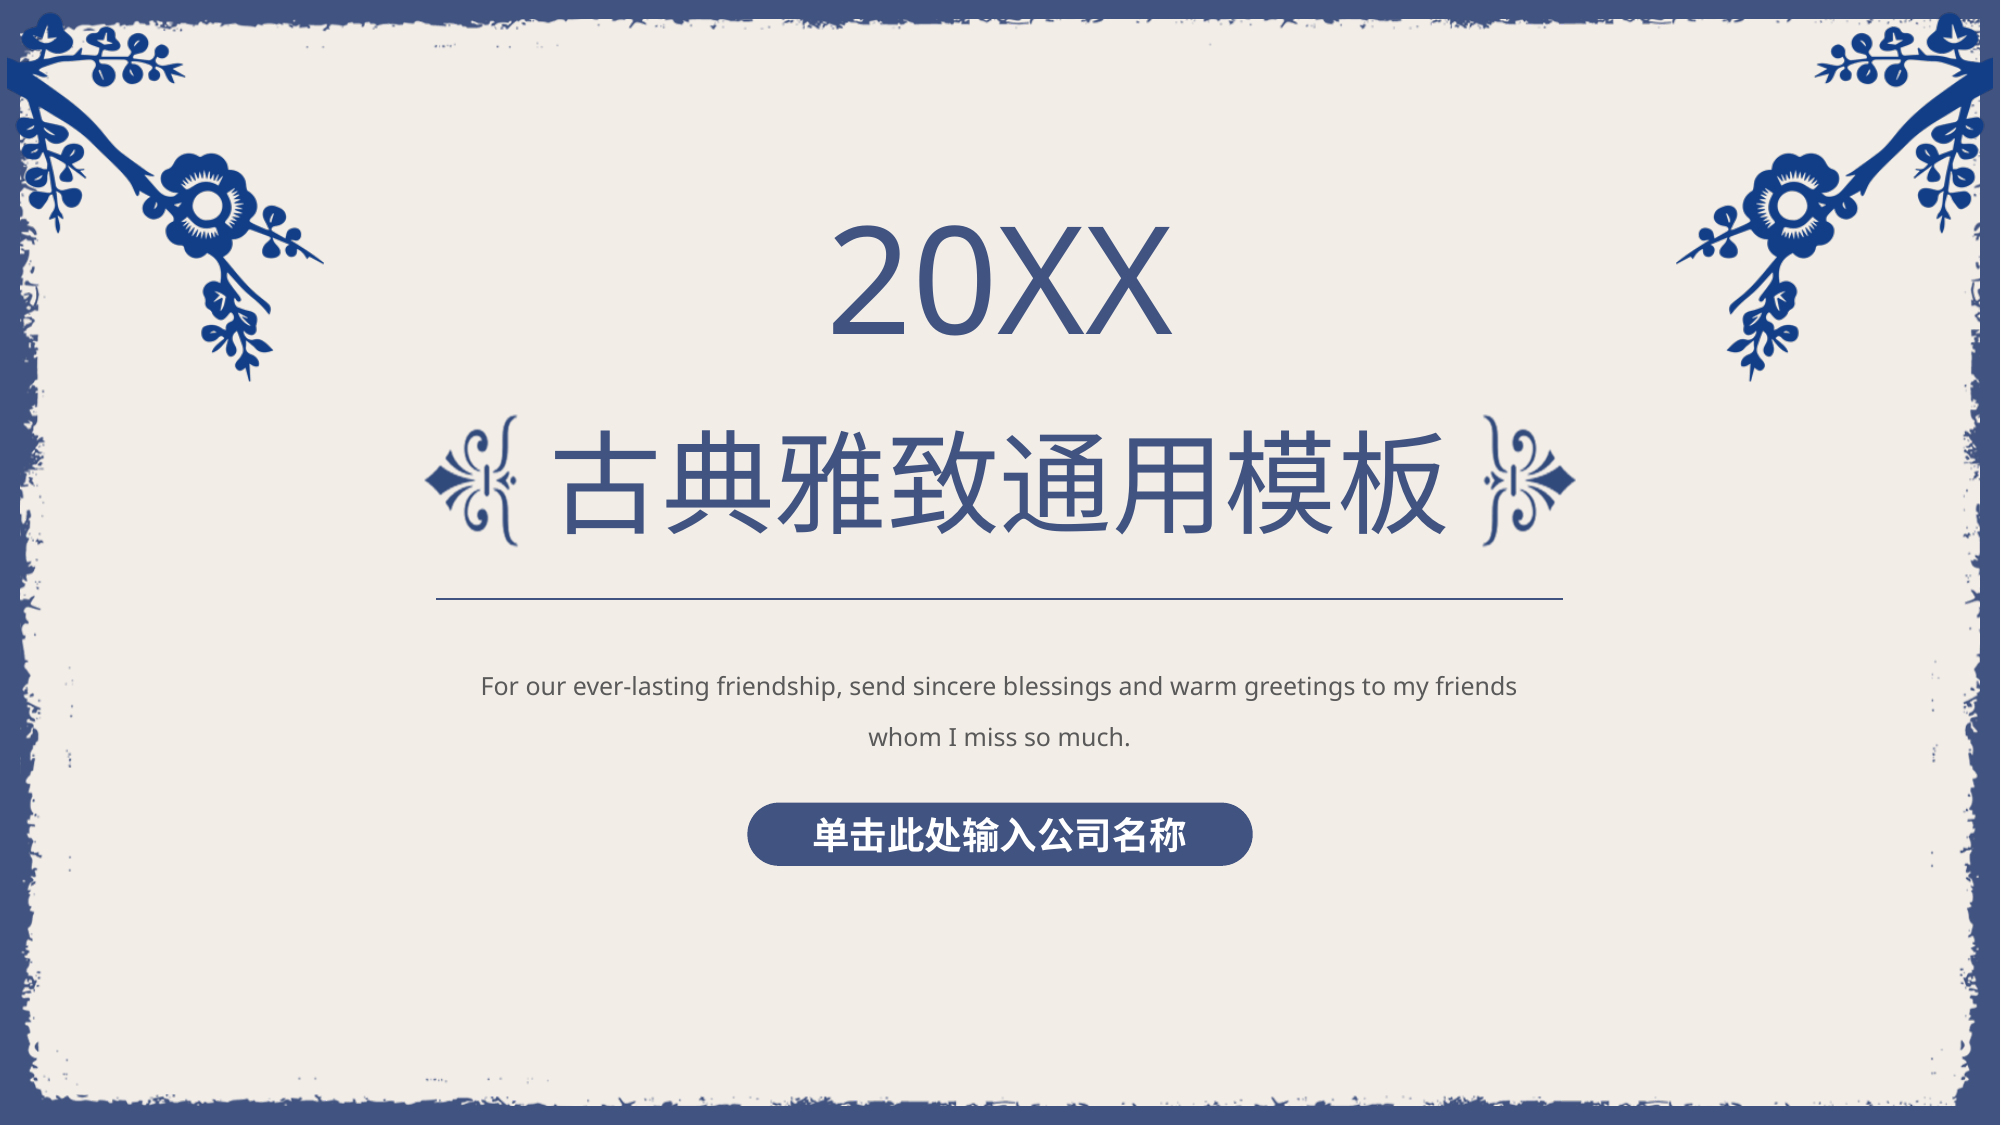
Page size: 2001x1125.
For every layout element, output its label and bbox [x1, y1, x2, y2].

picture [404, 434, 539, 528]
text_box [0, 6, 2000, 1119]
picture [1461, 434, 1596, 528]
picture [7, 6, 324, 388]
picture [1676, 6, 1993, 388]
